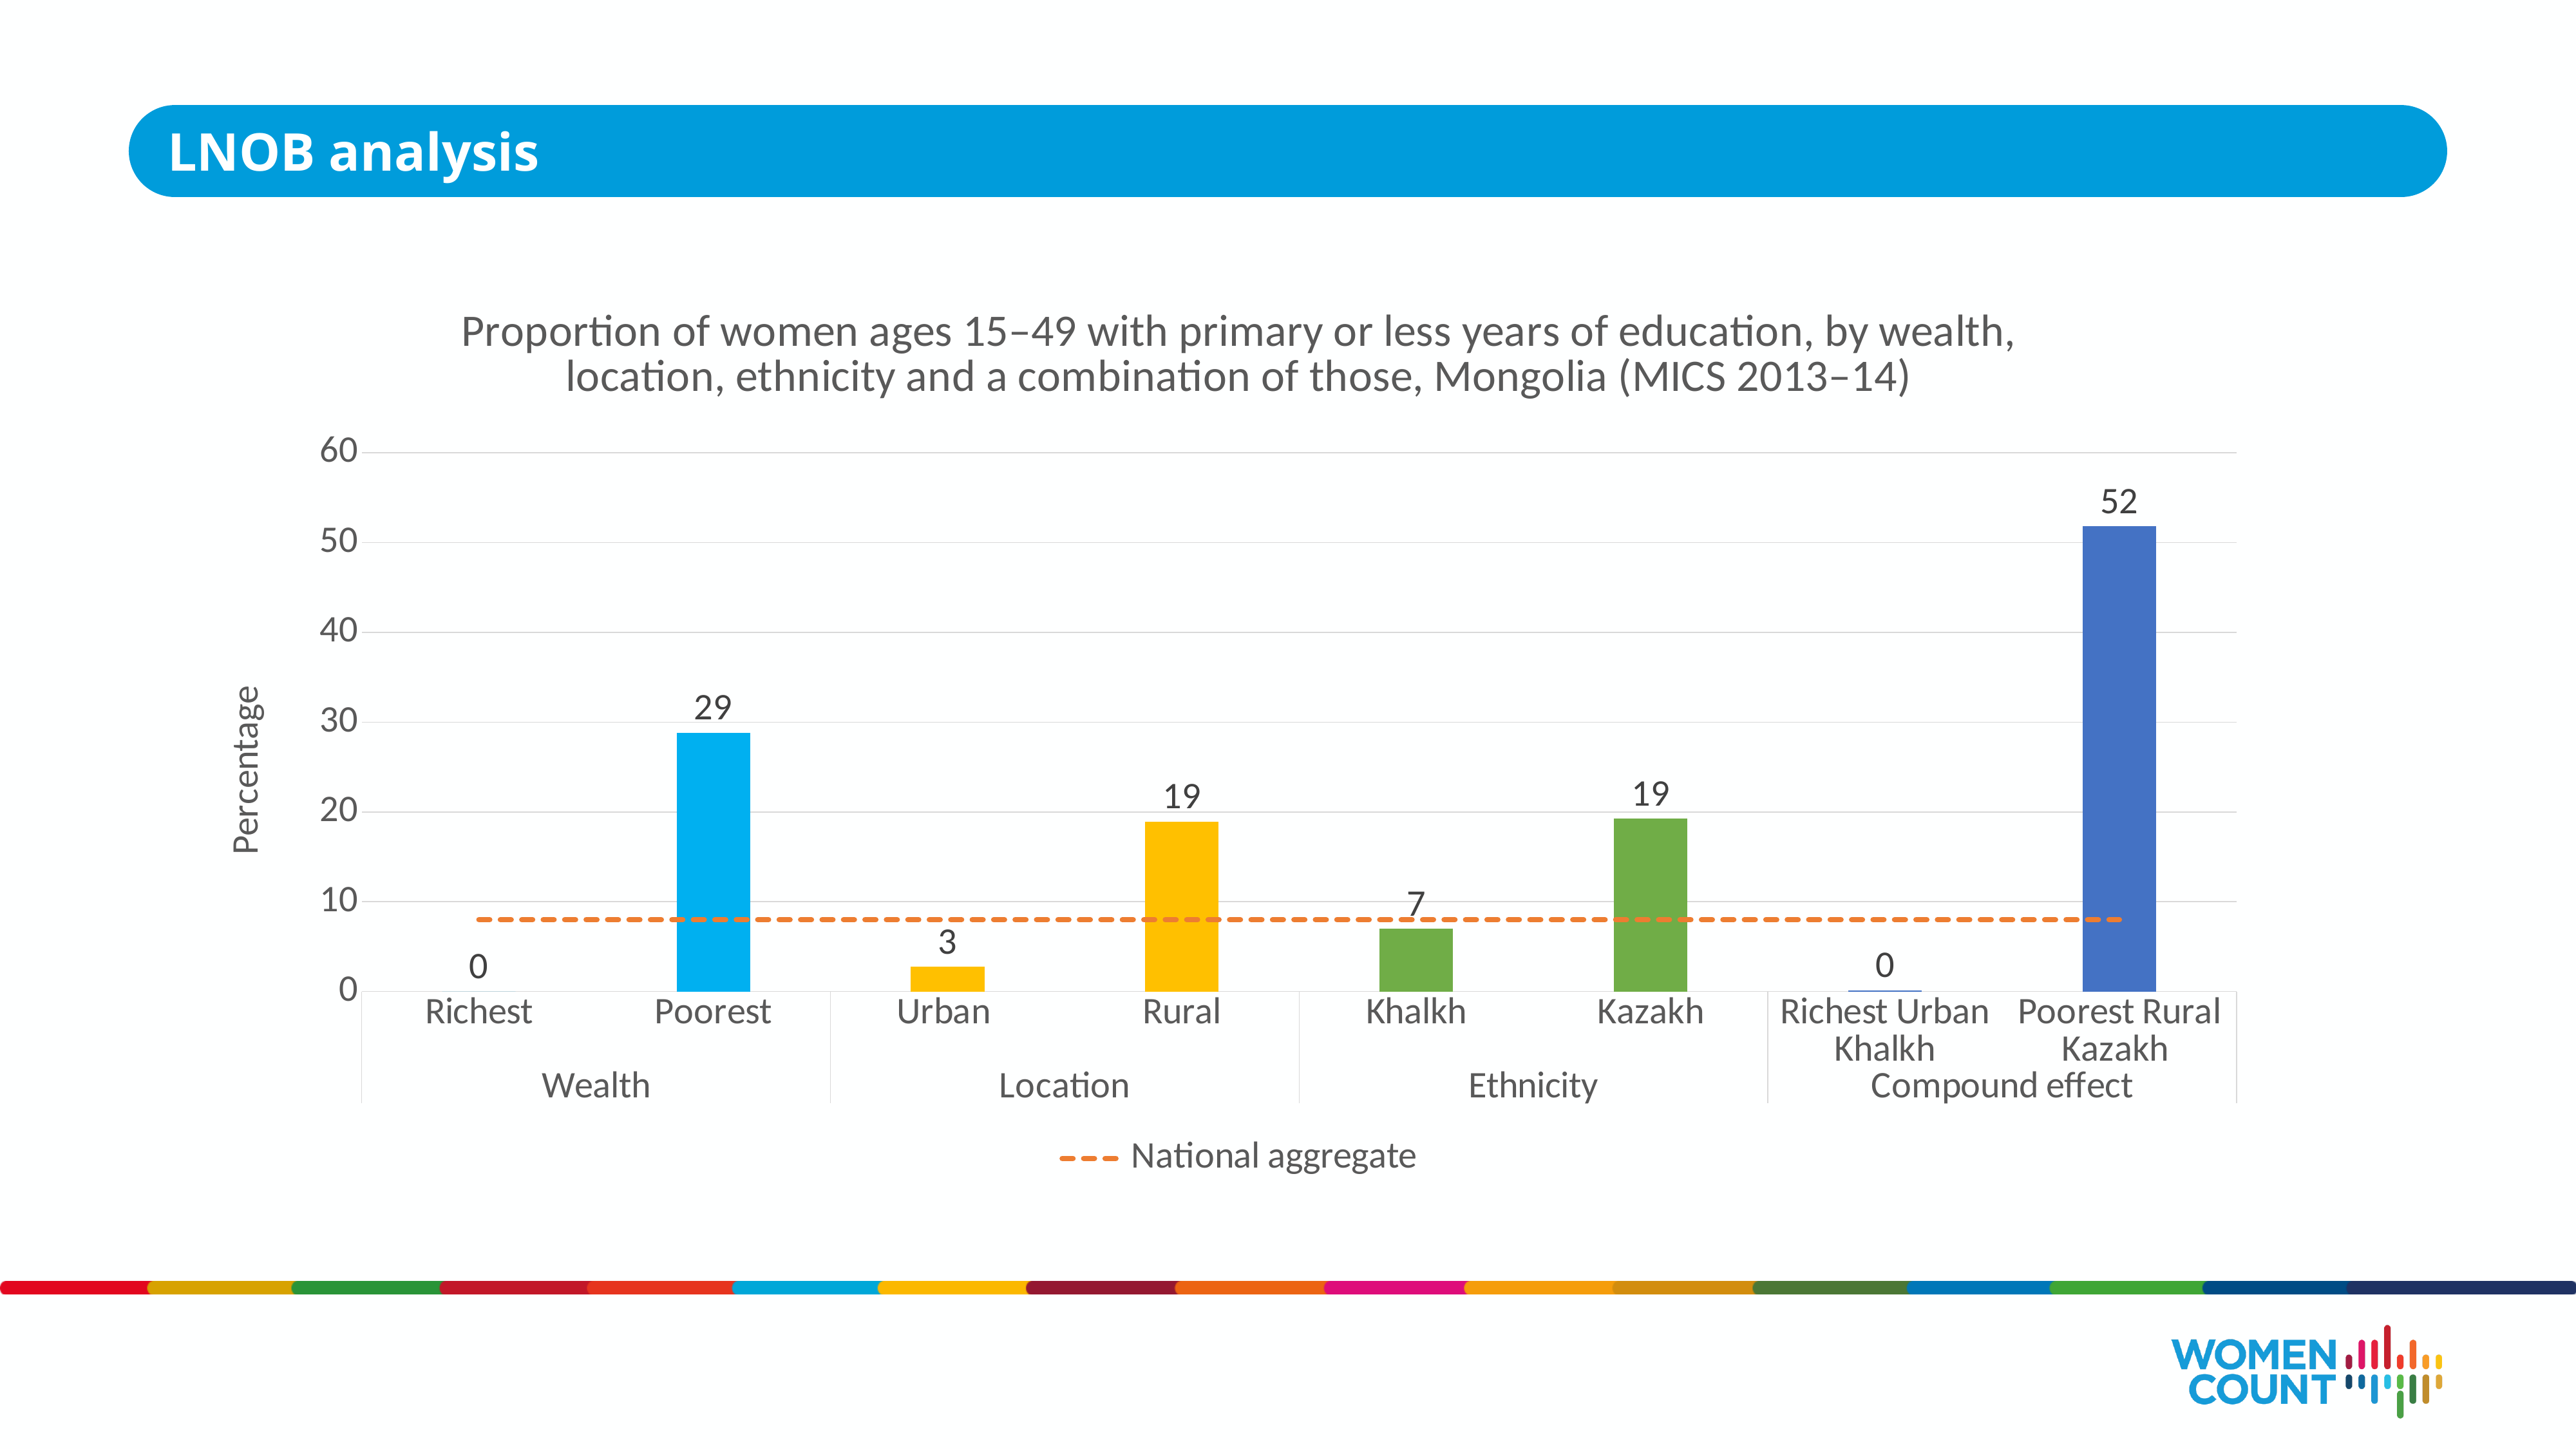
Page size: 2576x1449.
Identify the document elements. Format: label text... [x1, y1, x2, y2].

list LNOB analysis [167, 119, 2411, 182]
chart [201, 274, 2278, 1185]
